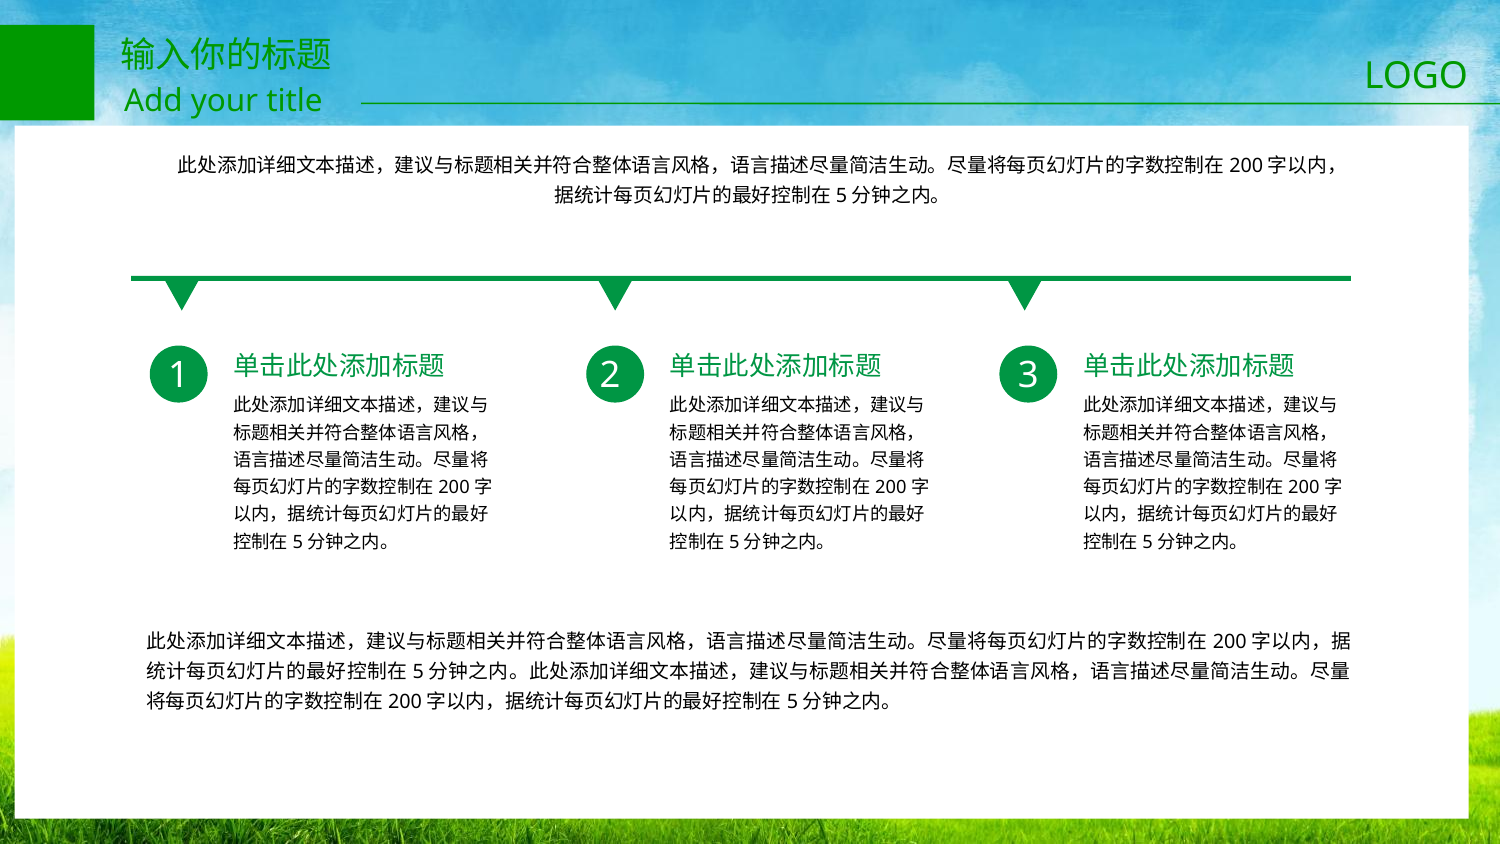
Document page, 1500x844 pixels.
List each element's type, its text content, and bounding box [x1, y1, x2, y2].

text_box [13, 809, 723, 844]
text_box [669, 347, 940, 507]
text_box [258, 75, 1247, 147]
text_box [130, 275, 1352, 311]
picture [0, 0, 1500, 844]
text_box [4, 809, 13, 844]
text_box 此处添加详细文本描述，建议与标题相关并符合整体语言风格，语言描述尽量简洁生动。尽量将每页幻灯片的字数控制在200字以内，据统计每页幻灯片的最好控制在5分钟之内。此处添加详细文本描述，建议与标题相关并符合整体语言风格，语言描述尽量简洁生动。尽量将每页幻灯片的字数控制在200字以内，据统计每页幻灯片的最好控制在5分钟之内。 [146, 623, 1352, 732]
text_box 1 [149, 346, 208, 400]
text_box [1082, 347, 1353, 507]
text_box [580, 345, 645, 403]
picture [723, 105, 1500, 844]
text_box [999, 345, 1058, 403]
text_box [233, 347, 504, 507]
text_box 此处添加详细文本描述，建议与标题相关并符合整体语言风格，语言描述尽量简洁生动。尽量将每页幻灯片的字数控制在200字以内， 据统计每页幻灯片的最好控制在5分钟之内。 [168, 147, 1337, 207]
